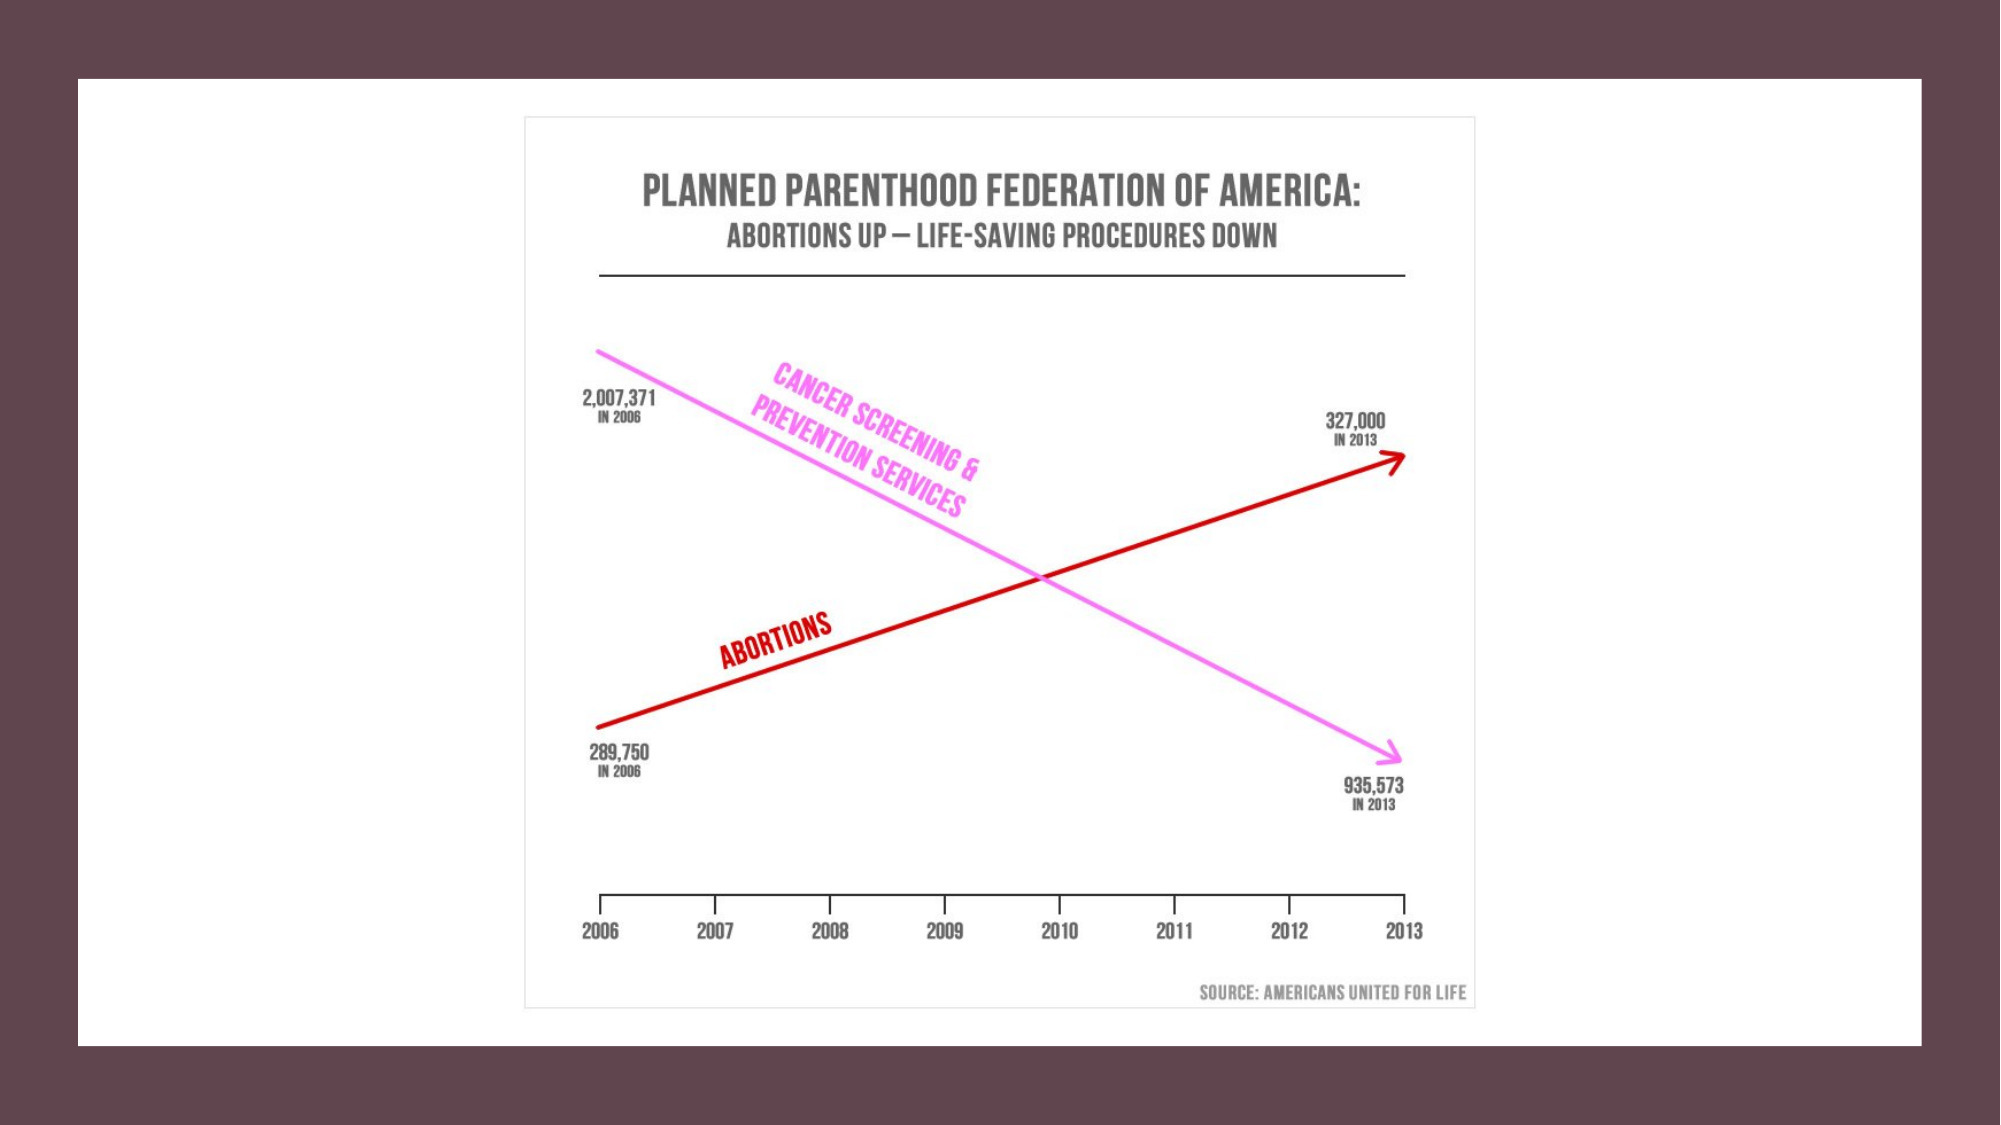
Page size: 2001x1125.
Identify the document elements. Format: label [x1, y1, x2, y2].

list [513, 105, 1487, 1020]
text_box [0, 0, 2000, 1125]
text_box [77, 78, 1923, 1047]
